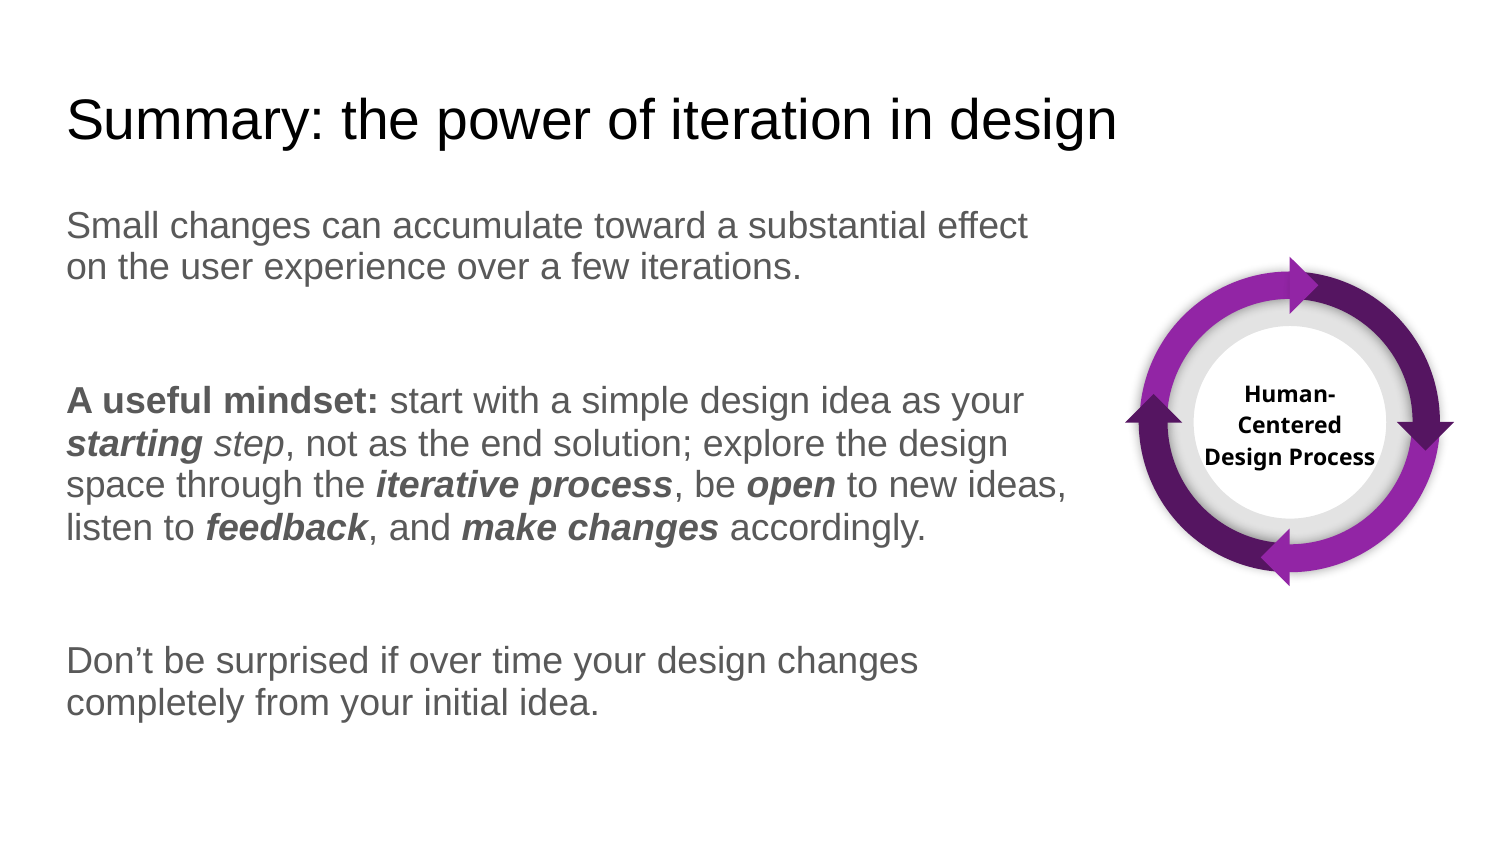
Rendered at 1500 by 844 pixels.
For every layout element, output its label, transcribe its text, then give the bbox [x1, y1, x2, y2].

list Small changes can accumulate toward a substantial effect on the user experience over a few iterations. A useful mindset: start with a simple design idea as your starting step, not as the end solution; explore the design space through the iterative process, be open to new ideas, listen to feedback, and make changes accordingly. Don’t be surprised if over time your design changes completely from your initial idea. [51, 189, 1084, 808]
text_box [1083, 216, 1496, 628]
title Summary: the power of iteration in design [51, 72, 1449, 167]
